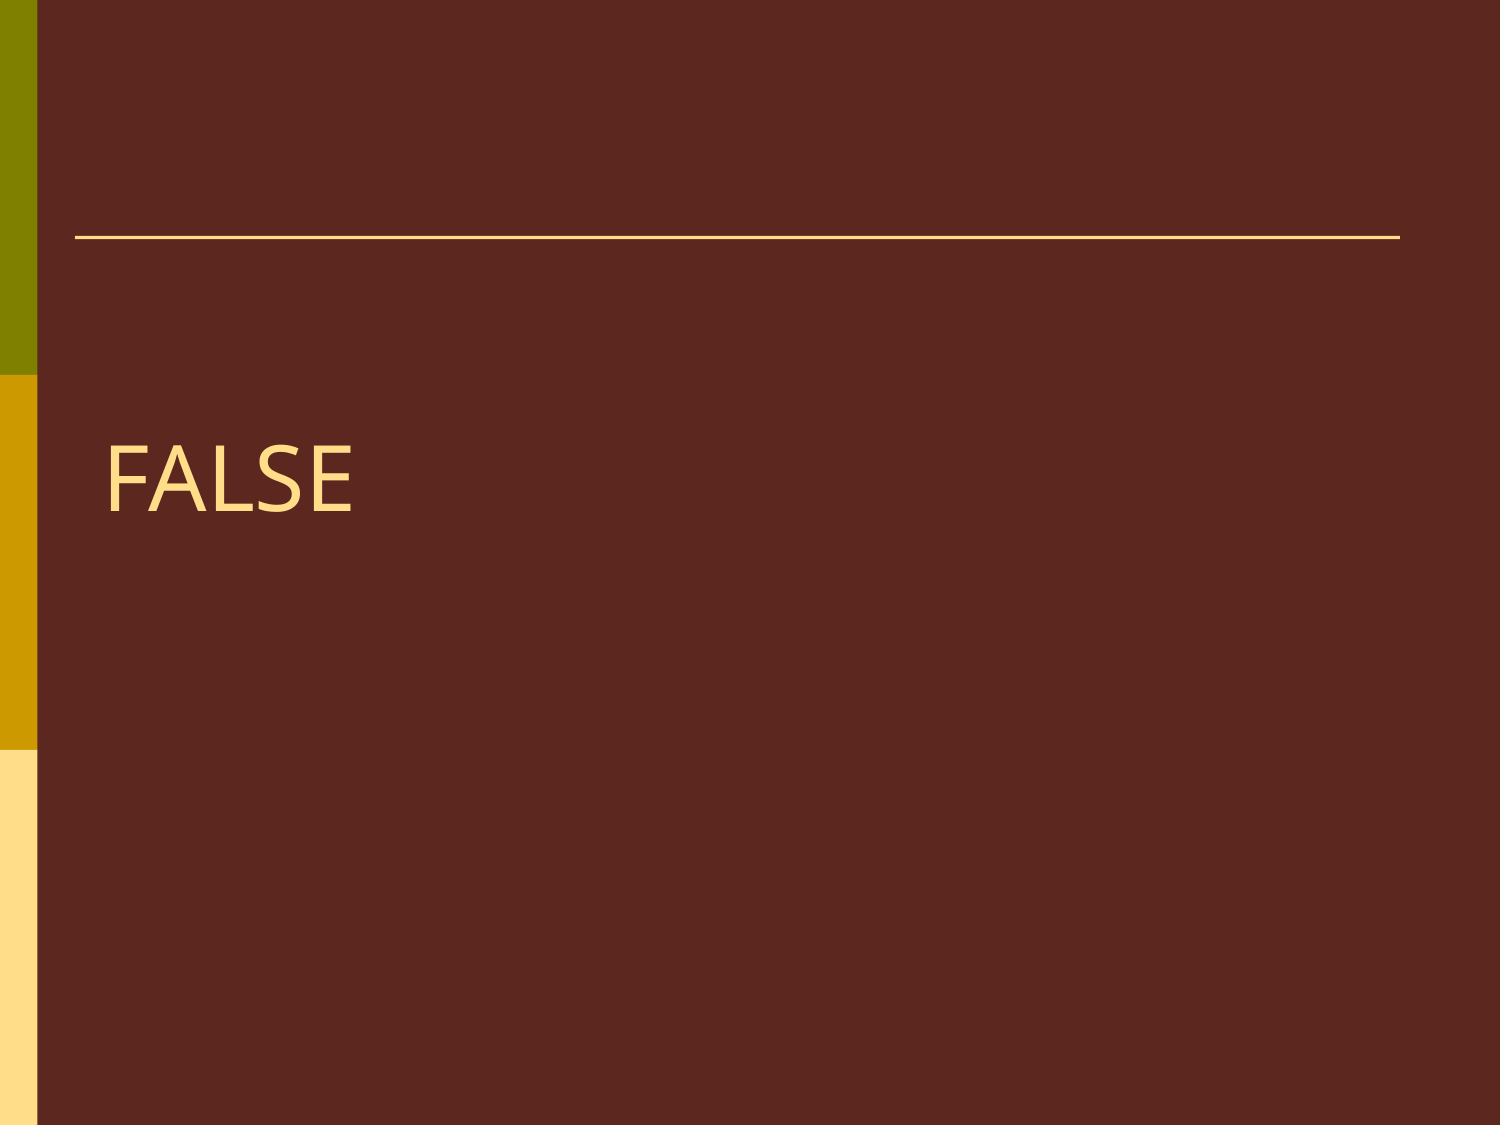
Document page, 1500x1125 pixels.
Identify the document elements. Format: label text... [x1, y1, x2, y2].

title FALSE [87, 350, 1438, 538]
